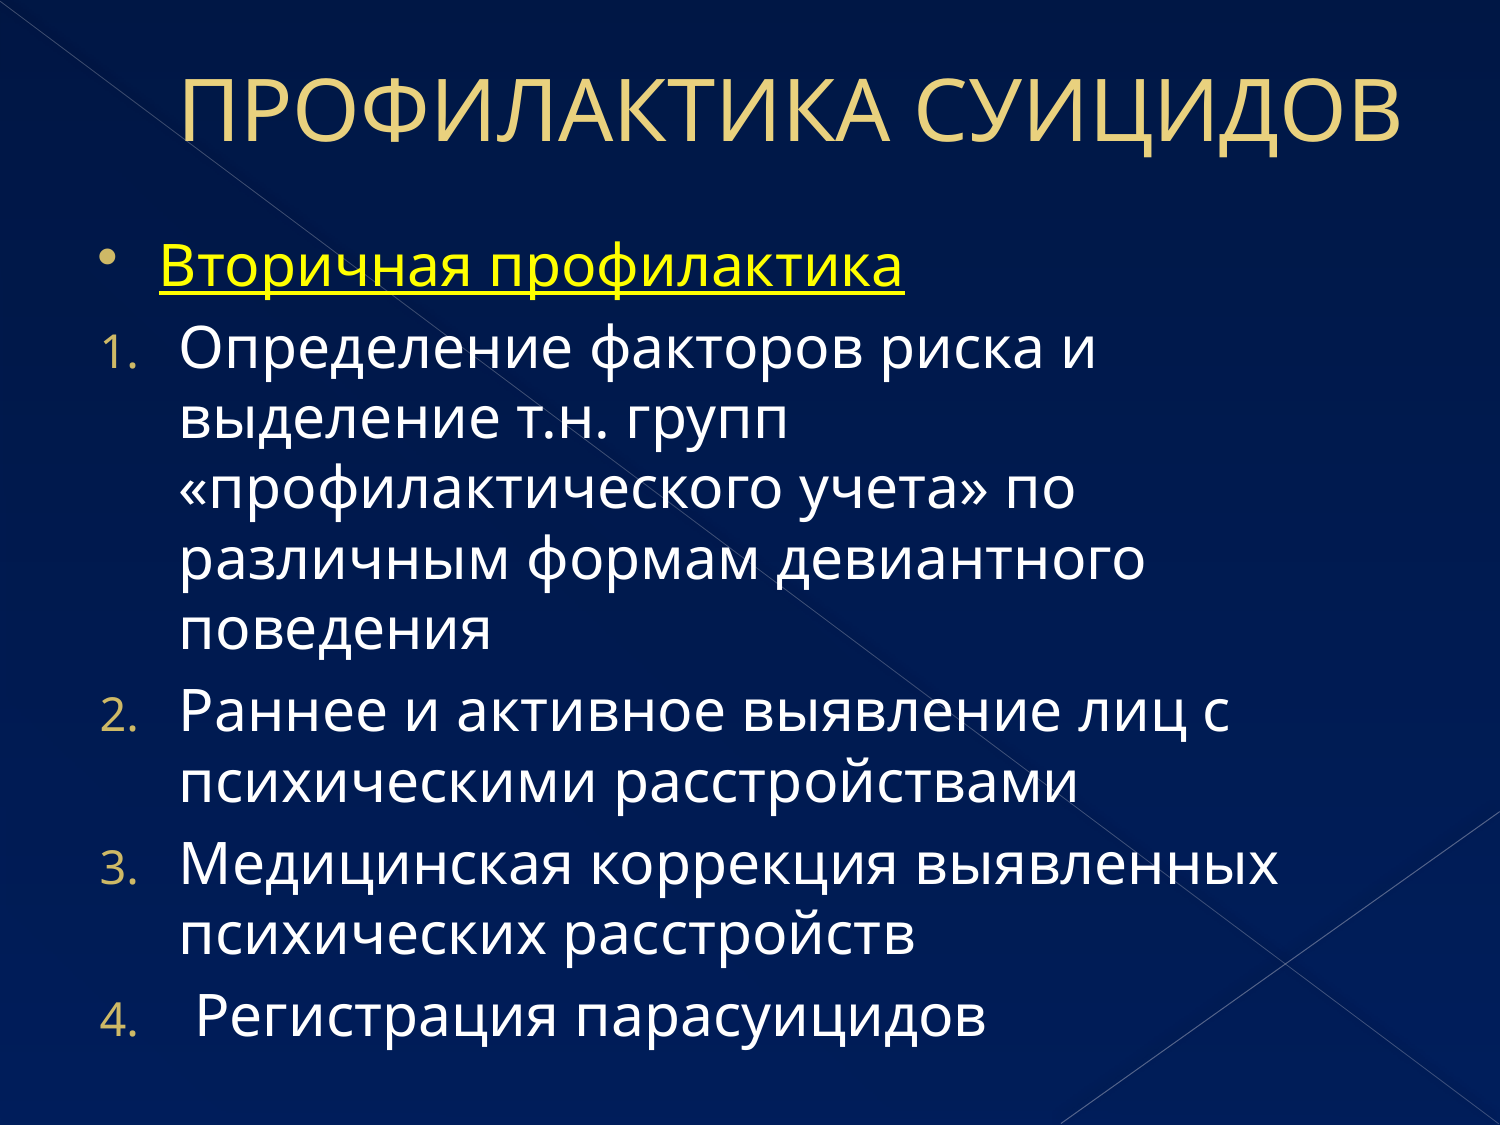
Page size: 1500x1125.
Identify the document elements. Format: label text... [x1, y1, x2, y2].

title ПРОФИЛАКТИКА СУИЦИДОВ [75, 43, 1425, 219]
list Вторичная профилактика Определение факторов риска и выделение т.н. групп «профилактического учета» по различным формам девиантного поведения Раннее и активное выявление лиц с психическими расстройствами Медицинская коррекция выявленных психических расстройств Регистрация парасуицидов [75, 219, 1425, 1059]
